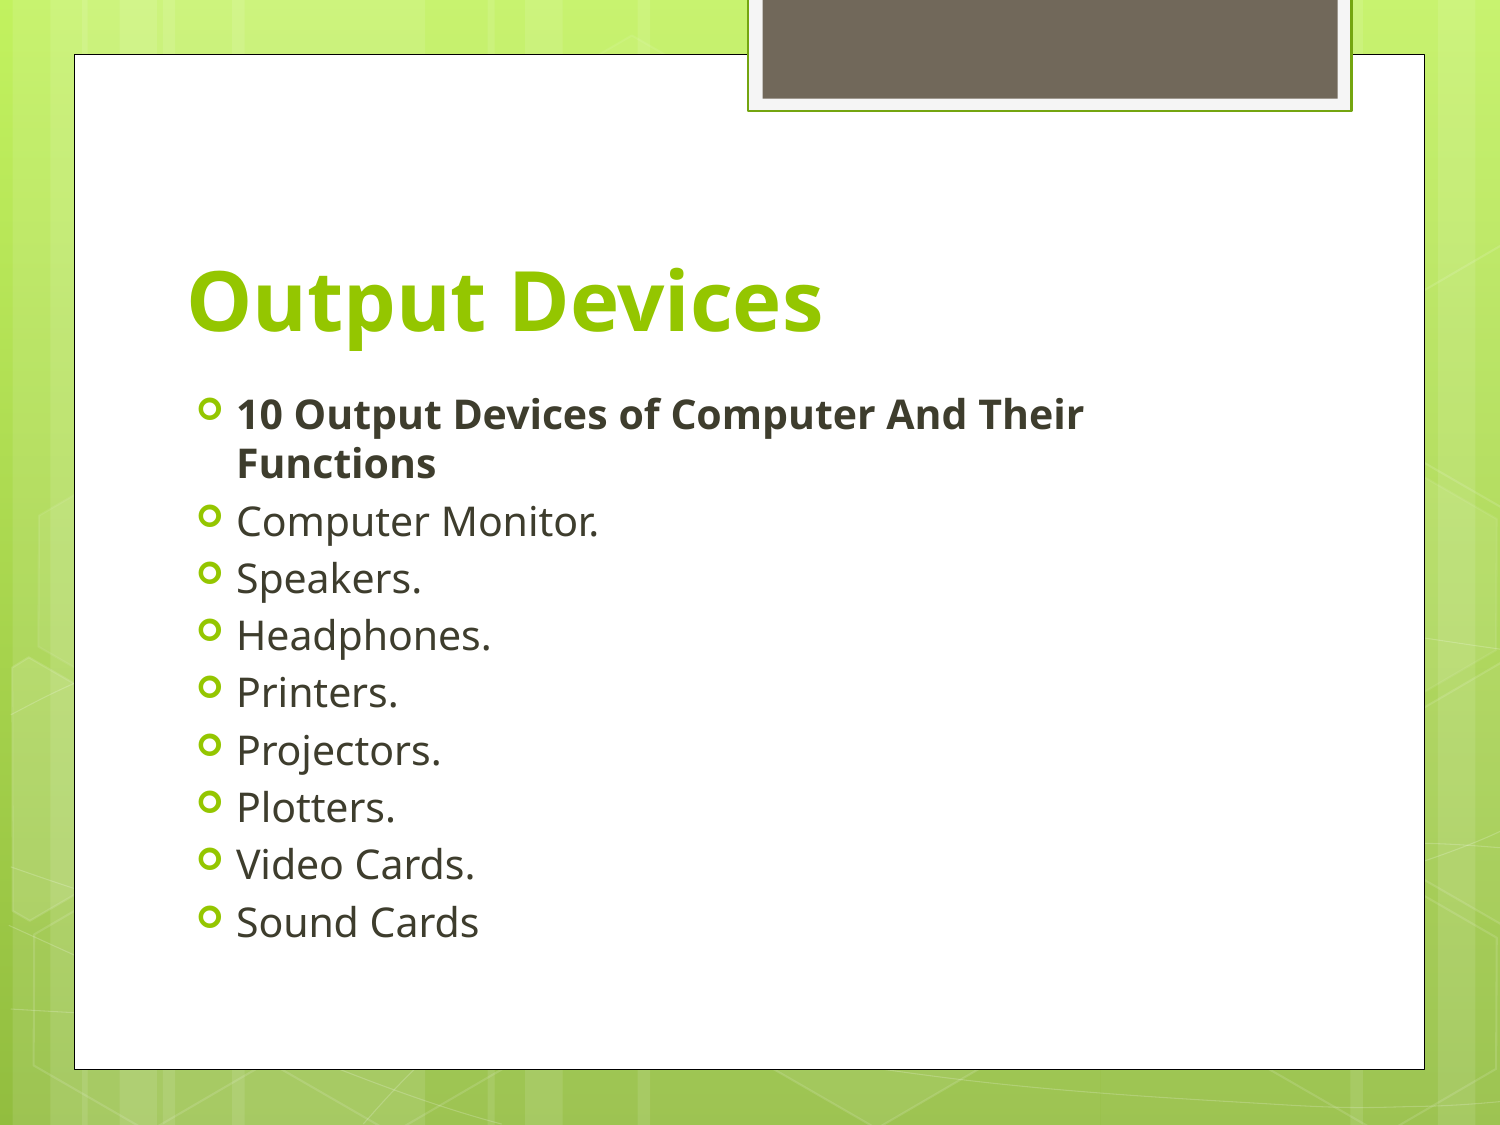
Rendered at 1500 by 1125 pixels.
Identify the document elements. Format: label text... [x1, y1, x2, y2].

title Output Devices [171, 168, 1324, 357]
list 10 Output Devices of Computer And Their Functions Computer Monitor. Speakers. Headphones. Printers. Projectors. Plotters. Video Cards. Sound Cards [171, 381, 1283, 957]
